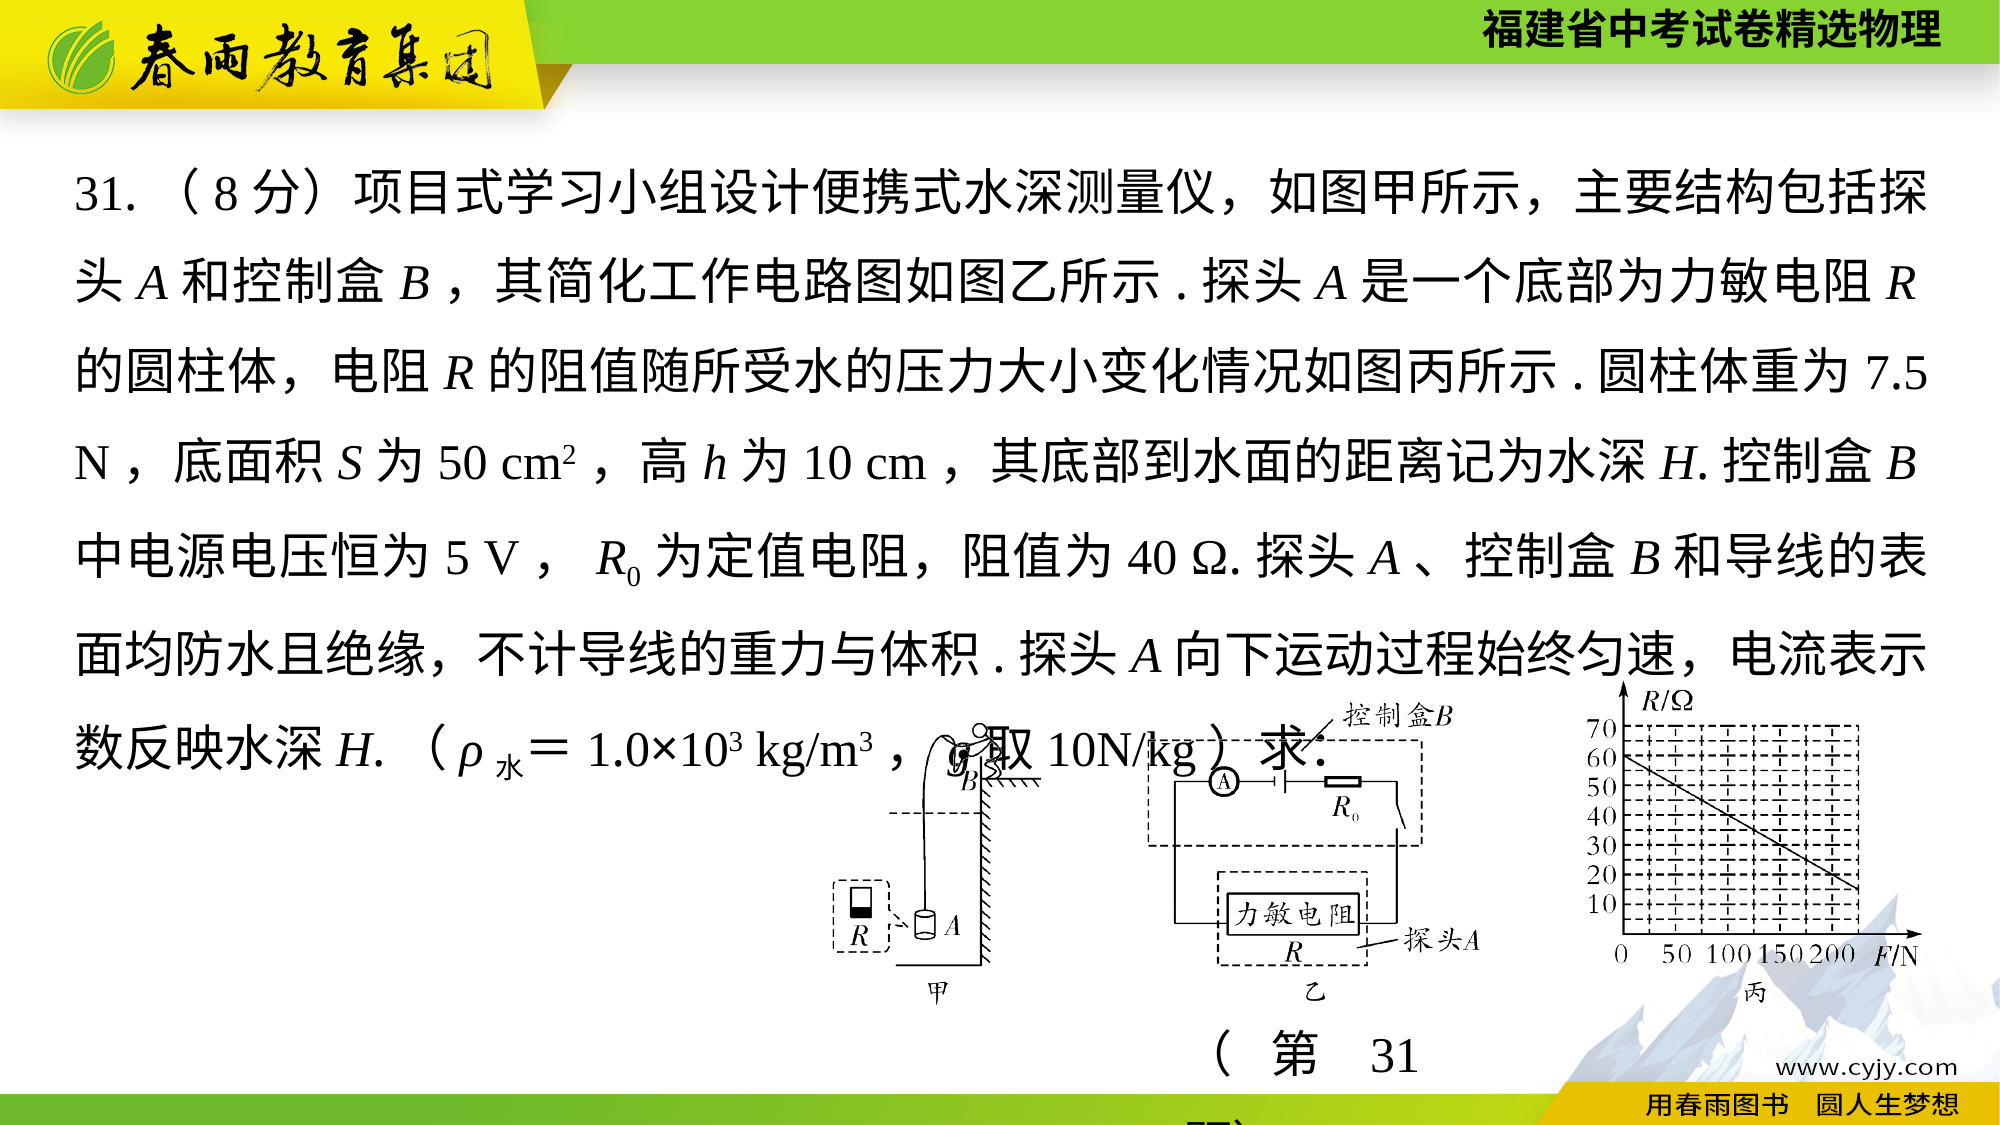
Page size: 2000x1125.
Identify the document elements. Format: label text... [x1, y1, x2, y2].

text_box （第31题） [1167, 1022, 1447, 1091]
picture [0, 0, 2000, 1125]
list 31.（8分）项目式学习小组设计便携式水深测量仪，如图甲所示，主要结构包括探头A和控制盒B，其简化工作电路图如图乙所示.探头A是一个底部为力敏电阻R的圆柱体，电阻R的阻值随所受水的压力大小变化情况如图丙所示.圆柱体重为7.5 N，底面积S为50 cm2，高h为10 cm，其底部到水面的距离记为水深H.控制盒B中电源电压恒为5 V，R0为定值电阻，阻值为40 Ω.探头A、控制盒B和导线的表面均防水且绝缘，不计导线的重力与体积.探头A向下运动过程始终匀速，电流表示数反映水深H.（ρ水＝1.0×103 kg/m3，g取10N/kg）求： [59, 122, 1944, 763]
